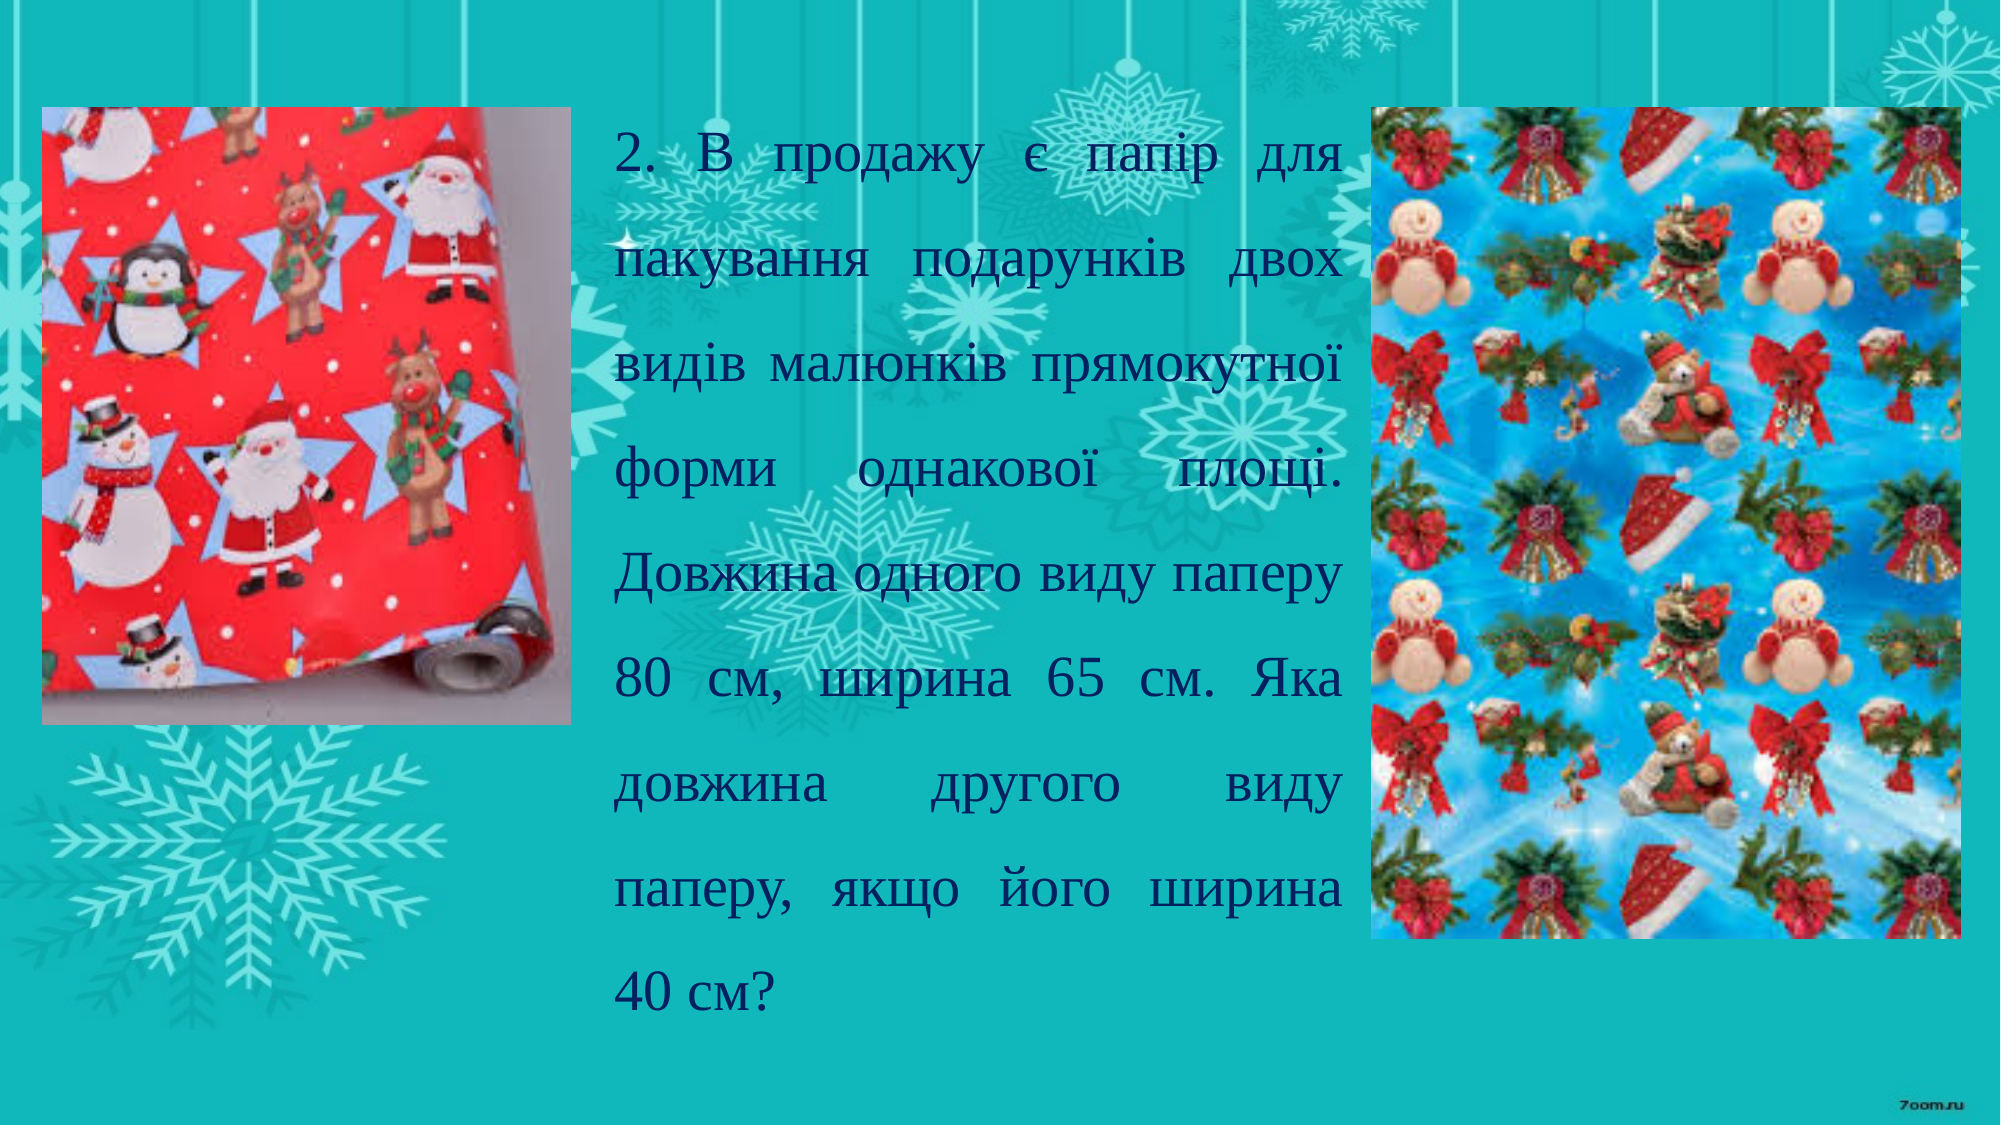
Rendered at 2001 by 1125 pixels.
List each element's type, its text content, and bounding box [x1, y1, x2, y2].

text_box 2. В продажу є папір для пакування подарунків двох видів малюнків прямокутної форми однакової площі. Довжина одного виду паперу 80 см, ширина 65 см. Яка довжина другого виду паперу, якщо його ширина 40 см? [600, 70, 1359, 1030]
picture [0, 0, 2001, 1125]
